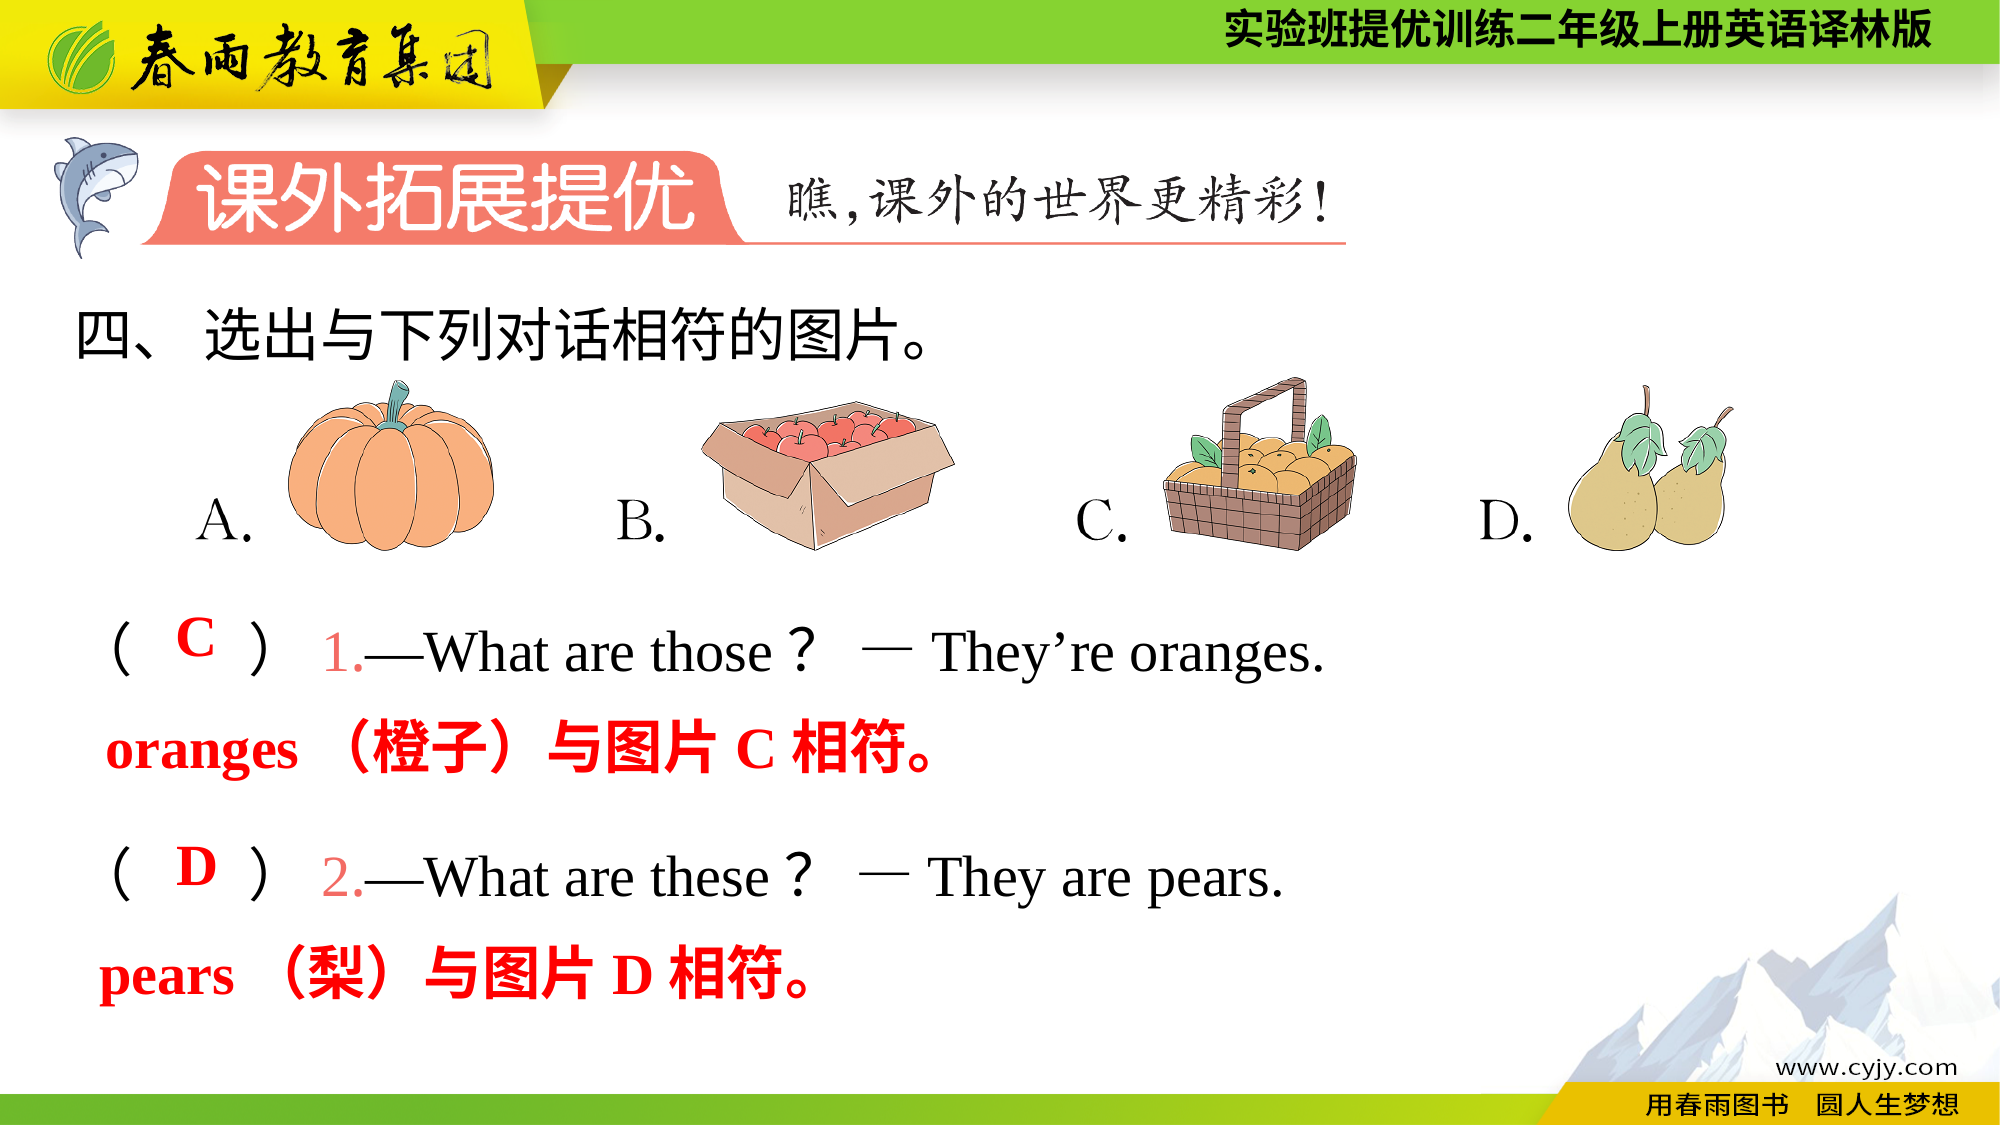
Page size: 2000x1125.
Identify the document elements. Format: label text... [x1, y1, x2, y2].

text_box C [160, 590, 233, 676]
picture [0, 0, 2000, 1125]
text_box oranges（橙子）与图片C相符。 [90, 667, 1975, 788]
text_box D [161, 819, 234, 904]
text_box pears（梨）与图片D相符。 [84, 893, 1969, 1014]
list 四、 选出与下列对话相符的图片。 （ ）1.—What are those？ —They’re oranges. （ ）2.—What are these？ —They are pears. [59, 255, 1944, 923]
